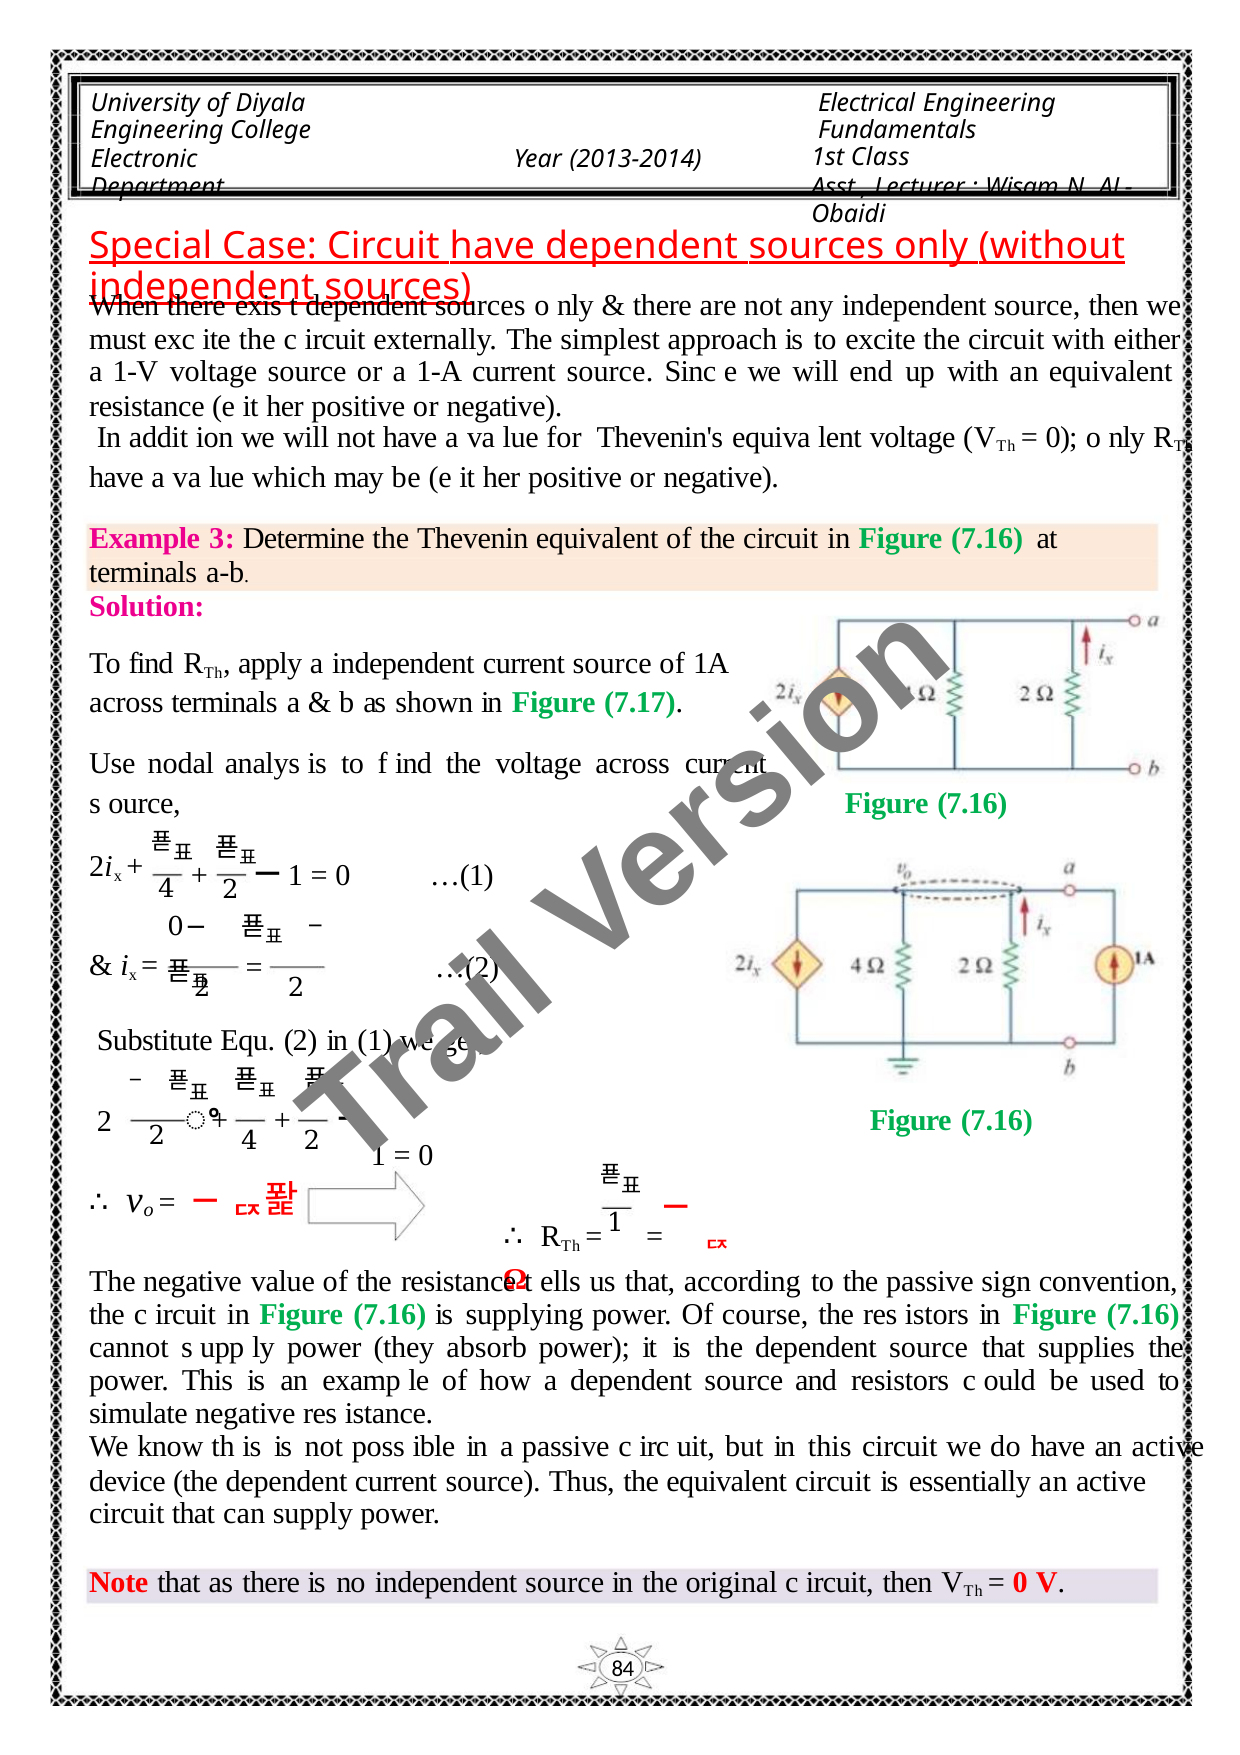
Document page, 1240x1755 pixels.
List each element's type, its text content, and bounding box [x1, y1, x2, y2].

text_box 0− 푣표 − 푣표 [248, 984, 287, 993]
text_box Trail Version [246, 543, 993, 1211]
text_box Example 3: Determine the Thevenin equivalent of the circuit in Figure (7.16) at terminals a-b. Solution: [89, 521, 1186, 623]
text_box ∴ vo = −ퟒ퐕 [89, 1182, 309, 1227]
text_box − 푣표 2 [129, 1082, 217, 1150]
text_box 2 [287, 970, 342, 1002]
text_box 푣표 1 [600, 1170, 663, 1182]
text_box & ix = [89, 950, 206, 984]
text_box 4 [240, 1123, 295, 1155]
text_box 84 [611, 1652, 670, 1681]
text_box − 1 = 0 [409, 1109, 484, 1172]
text_box s ource, [89, 786, 220, 820]
text_box 푣표 푣표 [234, 1083, 269, 1103]
text_box University of Diyala Engineering College Electronic Department [90, 89, 332, 201]
text_box The negative value of the resistance t ells us that, according to the passive sign convention, the c ircuit in Figure (7.16) is supplying power. Of course, the res istors in Figure (7.16) cannot s upp ly power (they absorb power); it is the dependent source that supplies the power. This is an examp le of how a dependent source and resistors c ould be used to simulate negative res istance. We know th is is not poss ible in a passive c irc uit, but in this circuit we do have an active device (the dependent current source). Thus, the equivalent circuit is essentially an active circuit that can supply power. [89, 1264, 1240, 1531]
text_box + [273, 1108, 286, 1123]
text_box 푣표 2 [215, 892, 281, 905]
text_box Figure (7.16) [869, 1103, 1077, 1137]
text_box 2 [96, 1094, 181, 1139]
text_box Year (2013-2014) [513, 145, 705, 173]
text_box − [251, 848, 337, 893]
text_box 0− 푣표 − 푣표 [167, 984, 193, 993]
text_box Electrical Engineering Fundamentals 1st Class Asst., Lecturer : Wisam N. AL-Obaidi [811, 89, 1204, 224]
text_box Use nodal analys is to f ind the voltage across current [89, 747, 634, 781]
text_box = [245, 950, 308, 984]
text_box To find RTh, apply a independent current source of 1A across terminals a & b as shown in Figure (7.17). [89, 648, 752, 719]
text_box + [190, 858, 251, 892]
text_box 푣표 2 [215, 837, 281, 858]
text_box + [211, 1103, 273, 1137]
text_box 1 = 0 [287, 858, 395, 892]
text_box Special Case: Circuit have dependent sources only (without independent sources) [89, 224, 1240, 288]
text_box Substitute Equ. (2) in (1) we get, [96, 1023, 305, 1057]
text_box …(1) …(2) [429, 858, 502, 919]
text_box 2 [303, 1144, 313, 1155]
text_box ꢀ [184, 1094, 260, 1139]
text_box Note that as there is no independent source in the original c ircuit, then VTh = 0 V. [89, 1566, 1187, 1600]
text_box 푣표 2ix + 4 [89, 837, 215, 904]
text_box When there exis t dependent sources o nly & there are not any independent source, then we must exc ite the c ircuit externally. The simplest approach is to excite the circuit with either a 1-V voltage source or a 1-A current source. Sinc e we will end up with an equivalent resistance (e it her positive or negative). In addit ion we will not have a va lue for Thevenin's equiva lent voltage (VTh = 0); o nly RTh have a va lue which may be (e it her positive or negative). [89, 288, 1240, 494]
text_box 0− 푣표 − 푣표 [167, 929, 361, 992]
text_box − ∴ RTh = = ퟒ Ω [503, 1182, 787, 1264]
text_box [50, 49, 1193, 1706]
text_box 2 [193, 970, 248, 1002]
text_box Figure (7.16) [844, 786, 1052, 820]
